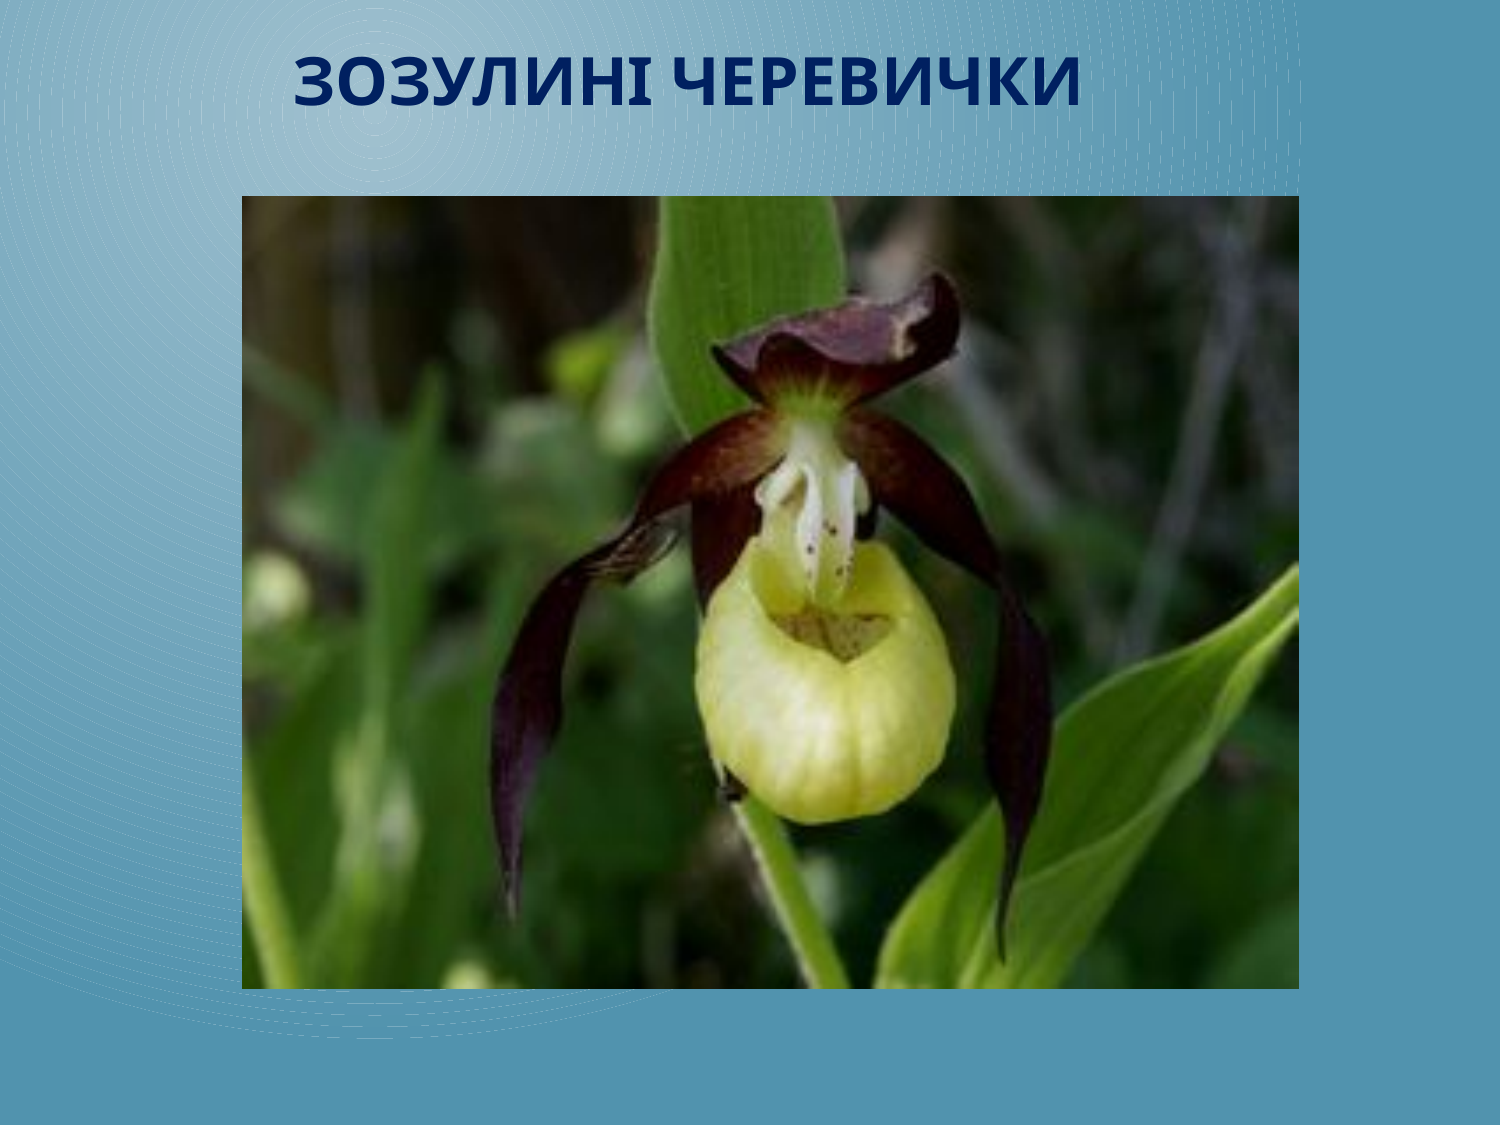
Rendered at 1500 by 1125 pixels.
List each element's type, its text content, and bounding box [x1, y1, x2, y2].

picture [241, 195, 1299, 989]
title Зозулині черевички [277, 30, 1290, 128]
